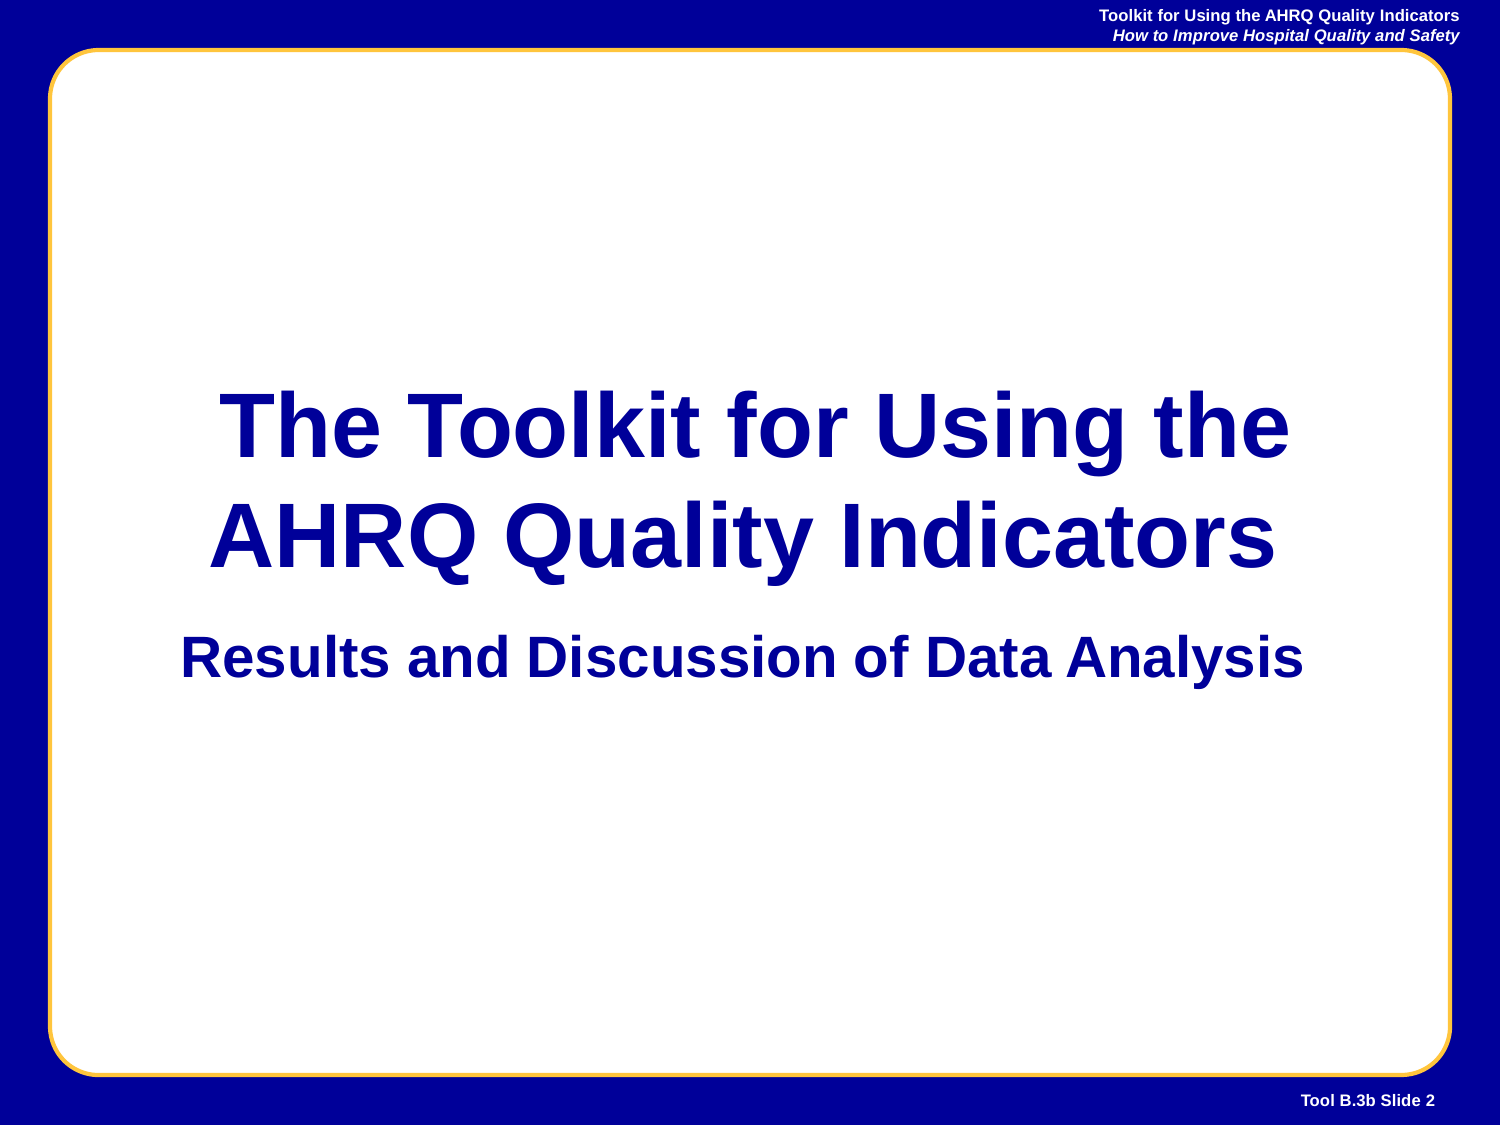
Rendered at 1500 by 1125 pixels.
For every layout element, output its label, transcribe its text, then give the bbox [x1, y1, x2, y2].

title The Toolkit for Using the AHRQ Quality Indicators Results and Discussion of Data Analysis [99, 374, 1413, 688]
